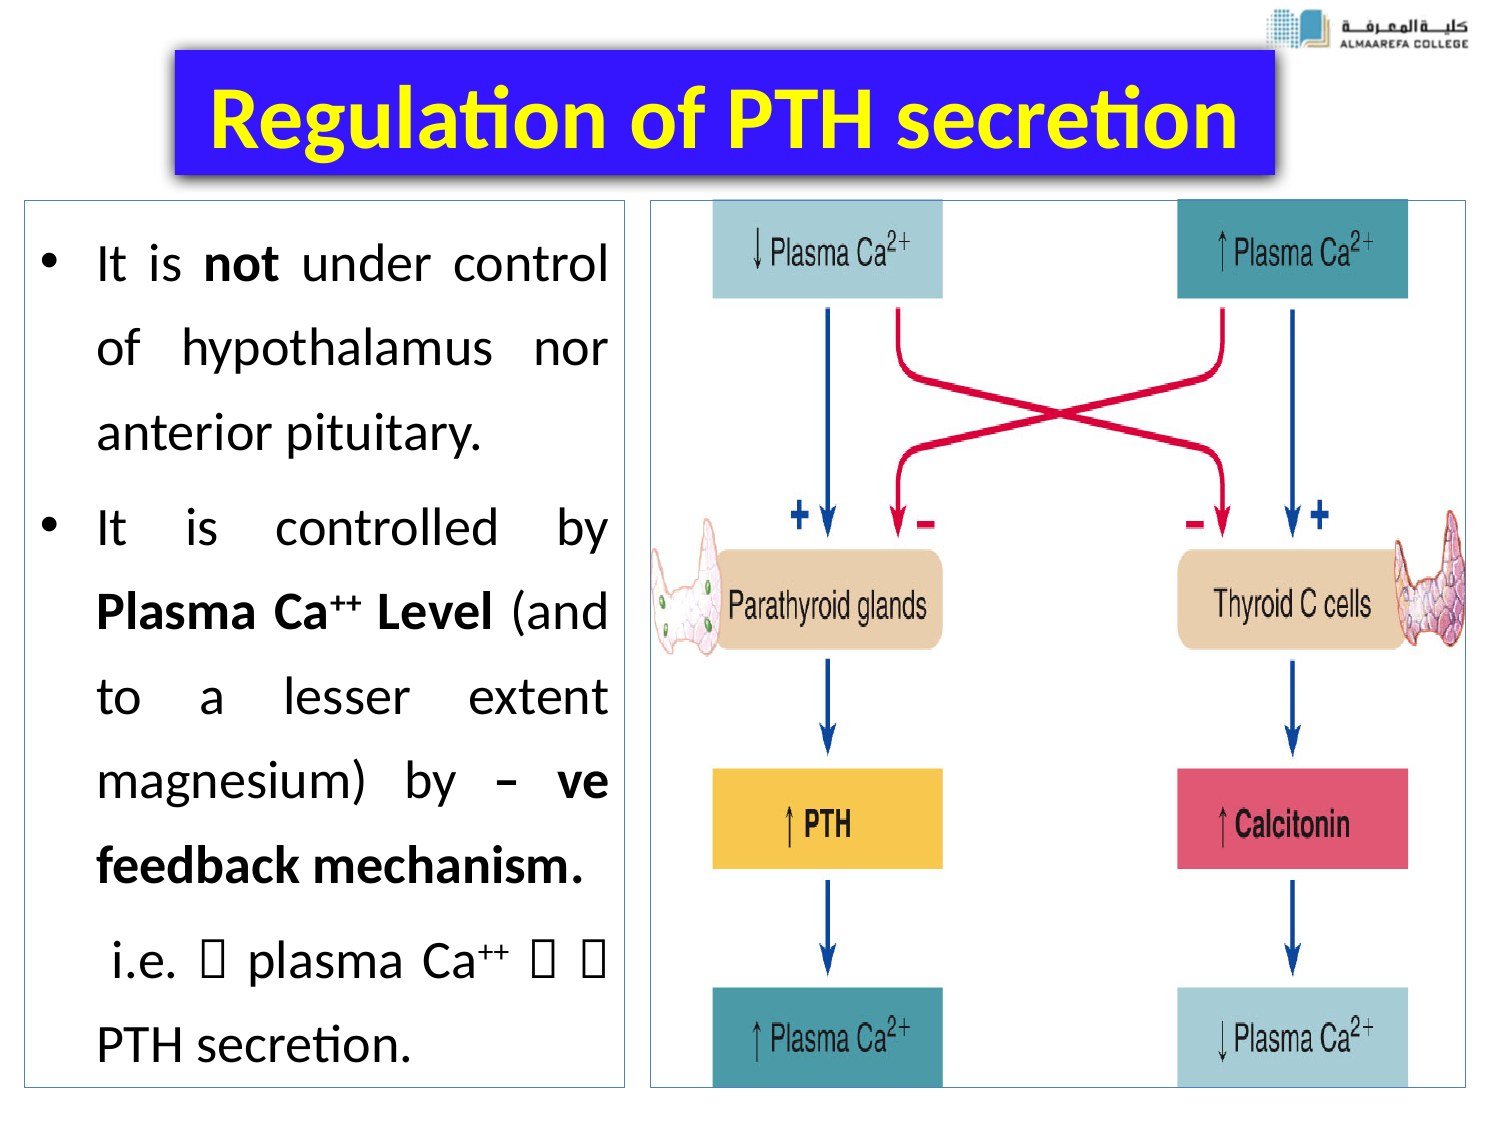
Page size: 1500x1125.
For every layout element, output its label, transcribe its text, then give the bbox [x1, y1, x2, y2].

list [649, 199, 1466, 1088]
title Regulation of PTH secretion [174, 50, 1275, 175]
list It is not under control of hypothalamus nor anterior pituitary. It is controlled by Plasma Ca++ Level (and to a lesser extent magnesium) by – ve feedback mechanism. i.e.  plasma Ca++   PTH secretion. [24, 200, 625, 1088]
picture [1262, 0, 1473, 65]
